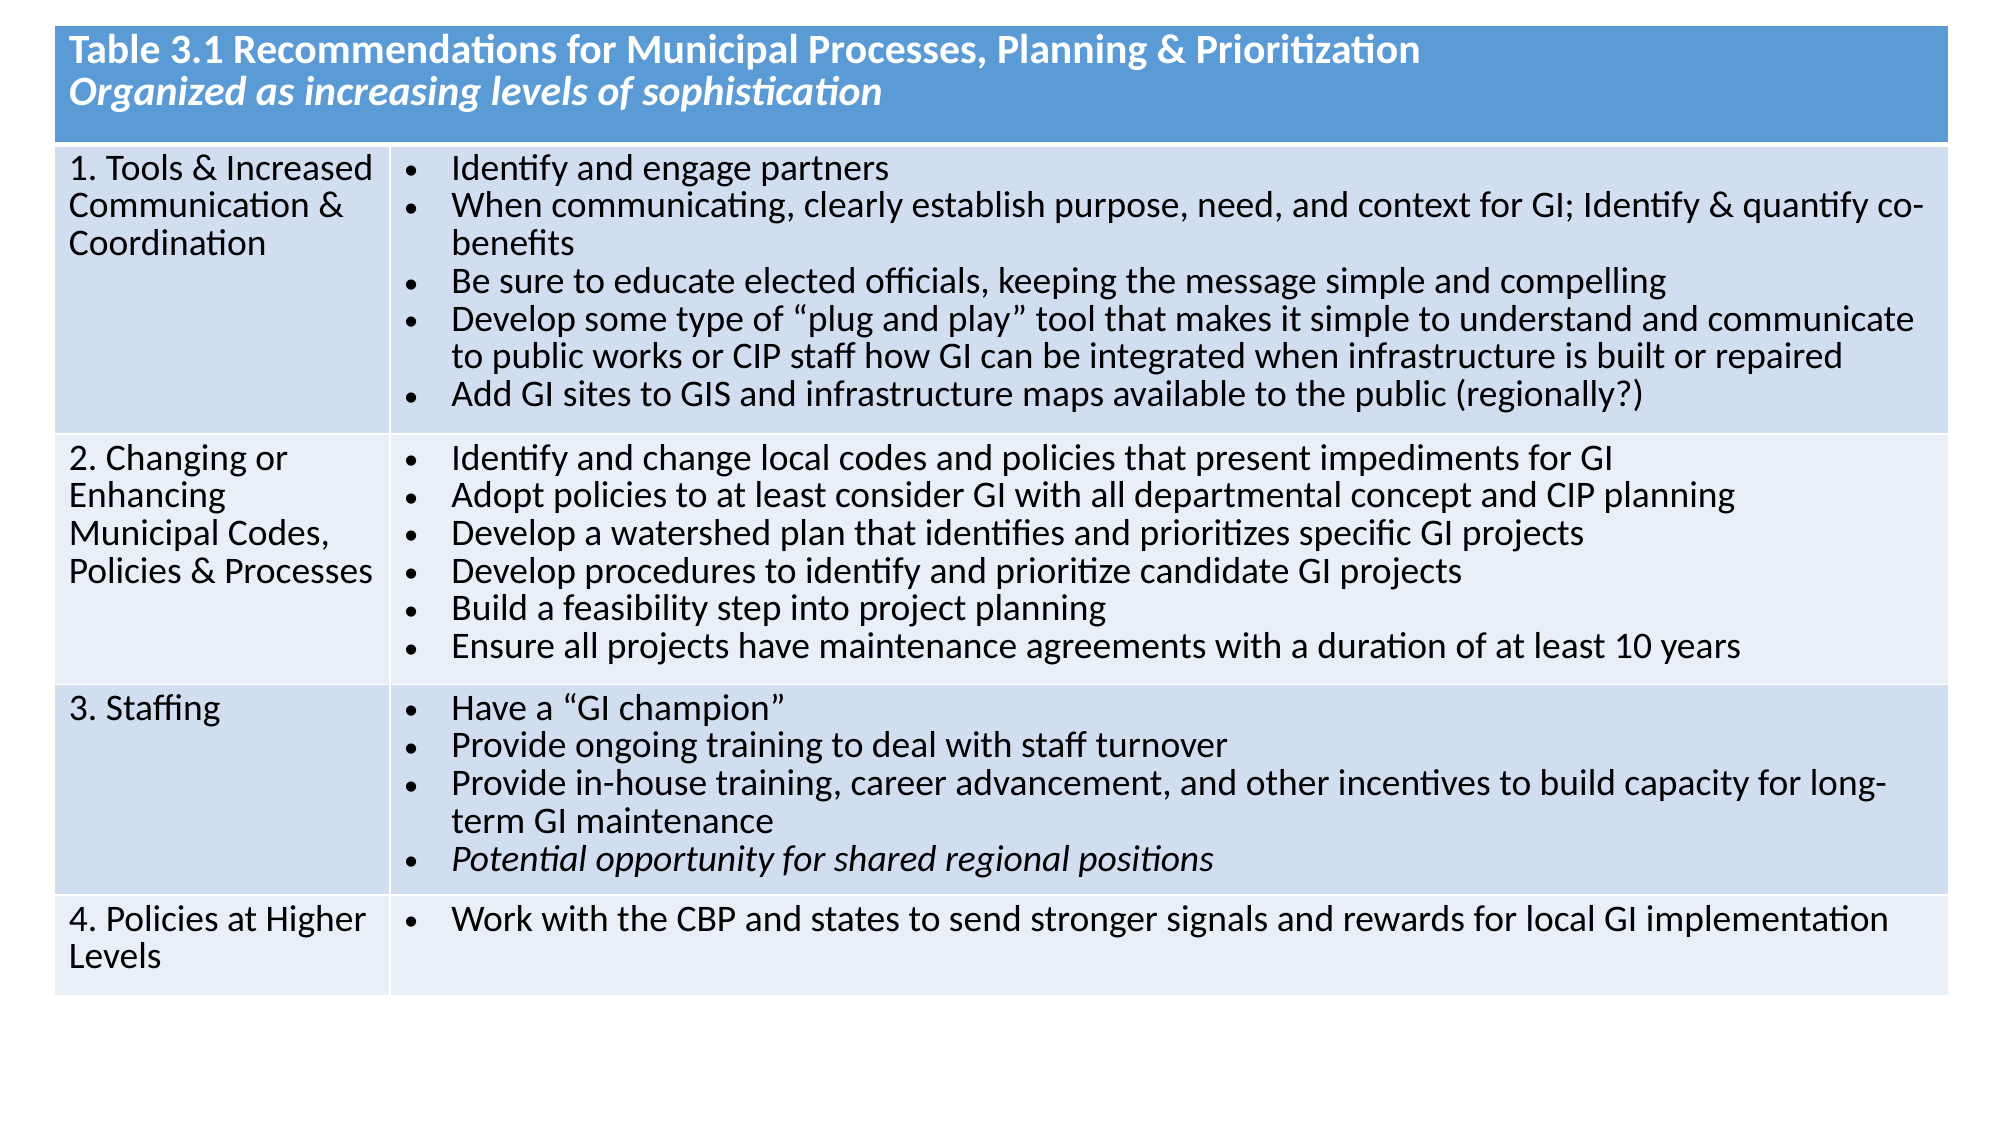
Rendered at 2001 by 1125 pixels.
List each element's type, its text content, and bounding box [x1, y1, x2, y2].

table_cell 4. Policies at Higher Levels [55, 896, 389, 995]
table_cell Identify and engage partners When communicating, clearly establish purpose, need, and context for GI; Identify & quantify co-benefits Be sure to educate elected officials, keeping the message simple and compelling Develop some type of “plug and play” tool that makes it simple to understand and communicate to public works or CIP staff how GI can be integrated when infrastructure is built or repaired Add GI sites to GIS and infrastructure maps available to the public (regionally?) [391, 147, 1948, 433]
table_cell 2. Changing or Enhancing Municipal Codes, Policies & Processes [55, 435, 389, 684]
table_cell 3. Staffing [55, 685, 389, 894]
table_cell 1. Tools & Increased Communication & Coordination [55, 147, 389, 433]
table_cell Work with the CBP and states to send stronger signals and rewards for local GI implementation [391, 896, 1948, 995]
table_cell Identify and change local codes and policies that present impediments for GI Adopt policies to at least consider GI with all departmental concept and CIP planning Develop a watershed plan that identifies and prioritizes specific GI projects Develop procedures to identify and prioritize candidate GI projects Build a feasibility step into project planning Ensure all projects have maintenance agreements with a duration of at least 10 years [391, 435, 1948, 684]
table_header Table 3.1 Recommendations for Municipal Processes, Planning & Prioritization Organized as increasing levels of sophistication [55, 26, 1948, 142]
table_cell Have a “GI champion” Provide ongoing training to deal with staff turnover Provide in-house training, career advancement, and other incentives to build capacity for long-term GI maintenance Potential opportunity for shared regional positions [391, 685, 1948, 894]
